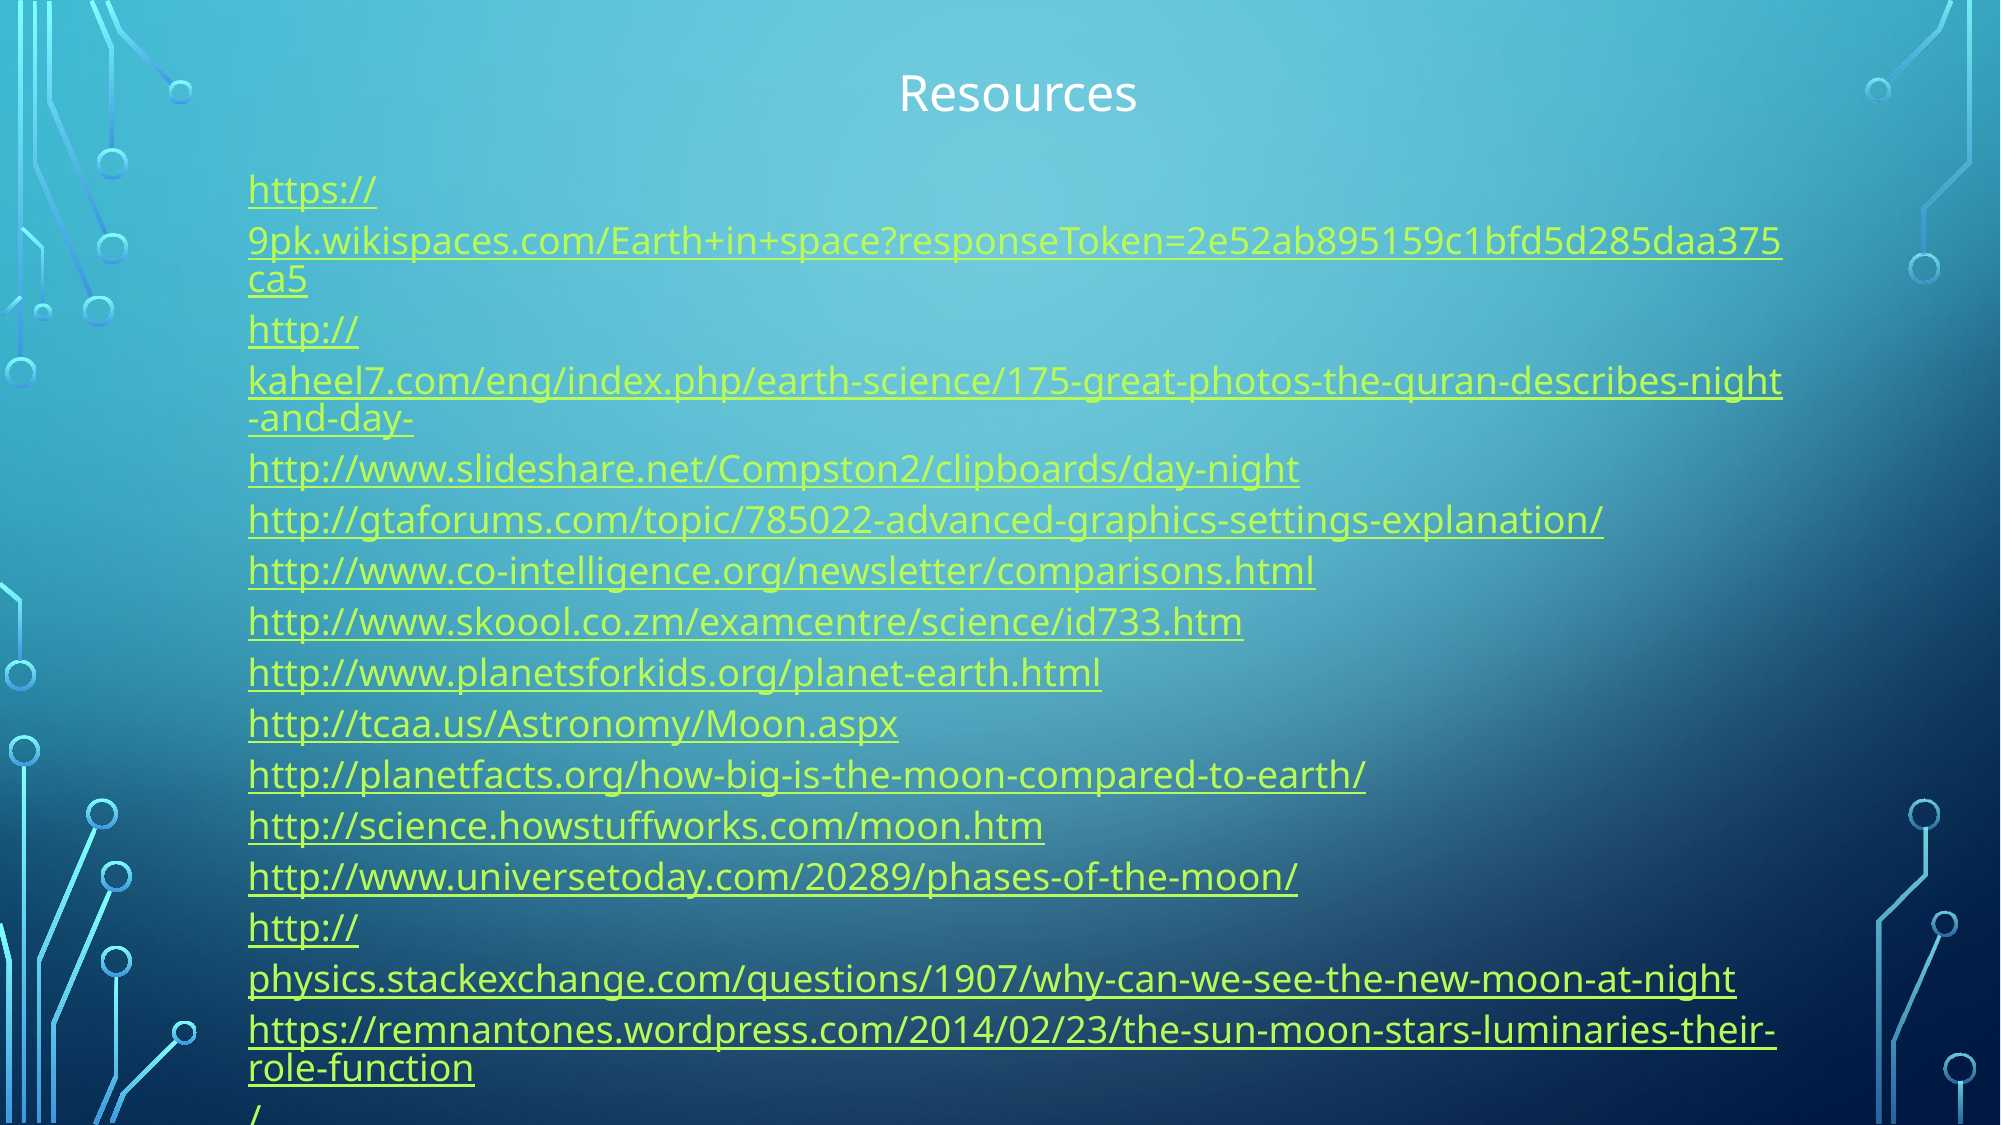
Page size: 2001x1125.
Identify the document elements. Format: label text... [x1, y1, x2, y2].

text_box Resources https://9pk.wikispaces.com/Earth+in+space?responseToken=2e52ab895159c1bfd5d285daa375ca5 http://kaheel7.com/eng/index.php/earth-science/175-great-photos-the-quran-describes-night-and-day- http://www.slideshare.net/Compston2/clipboards/day-night http://gtaforums.com/topic/785022-advanced-graphics-settings-explanation/ http://www.co-intelligence.org/newsletter/comparisons.html http://www.skoool.co.zm/examcentre/science/id733.htm http://www.planetsforkids.org/planet-earth.html http://tcaa.us/Astronomy/Moon.aspx http://planetfacts.org/how-big-is-the-moon-compared-to-earth/ http://science.howstuffworks.com/moon.htm http://www.universetoday.com/20289/phases-of-the-moon/ http://physics.stackexchange.com/questions/1907/why-can-we-see-the-new-moon-at-night https://remnantones.wordpress.com/2014/02/23/the-sun-moon-stars-luminaries-their-role-function/ http://www.telegraph.co.uk/travel/destinations/europe/united-kingdom/articles/Britains-best-stargazing-locations/ http://www.space.com/4645-id-stars-night-sky-photos.html http://farmersalmanac.com/astronomy/2014/01/20/the-mighty-hunter-of-the-winter-sky/ http://www.school-for-champions.com/astronomy/constellations.htm#.WJYEEoWcHIU [232, 53, 1805, 1125]
